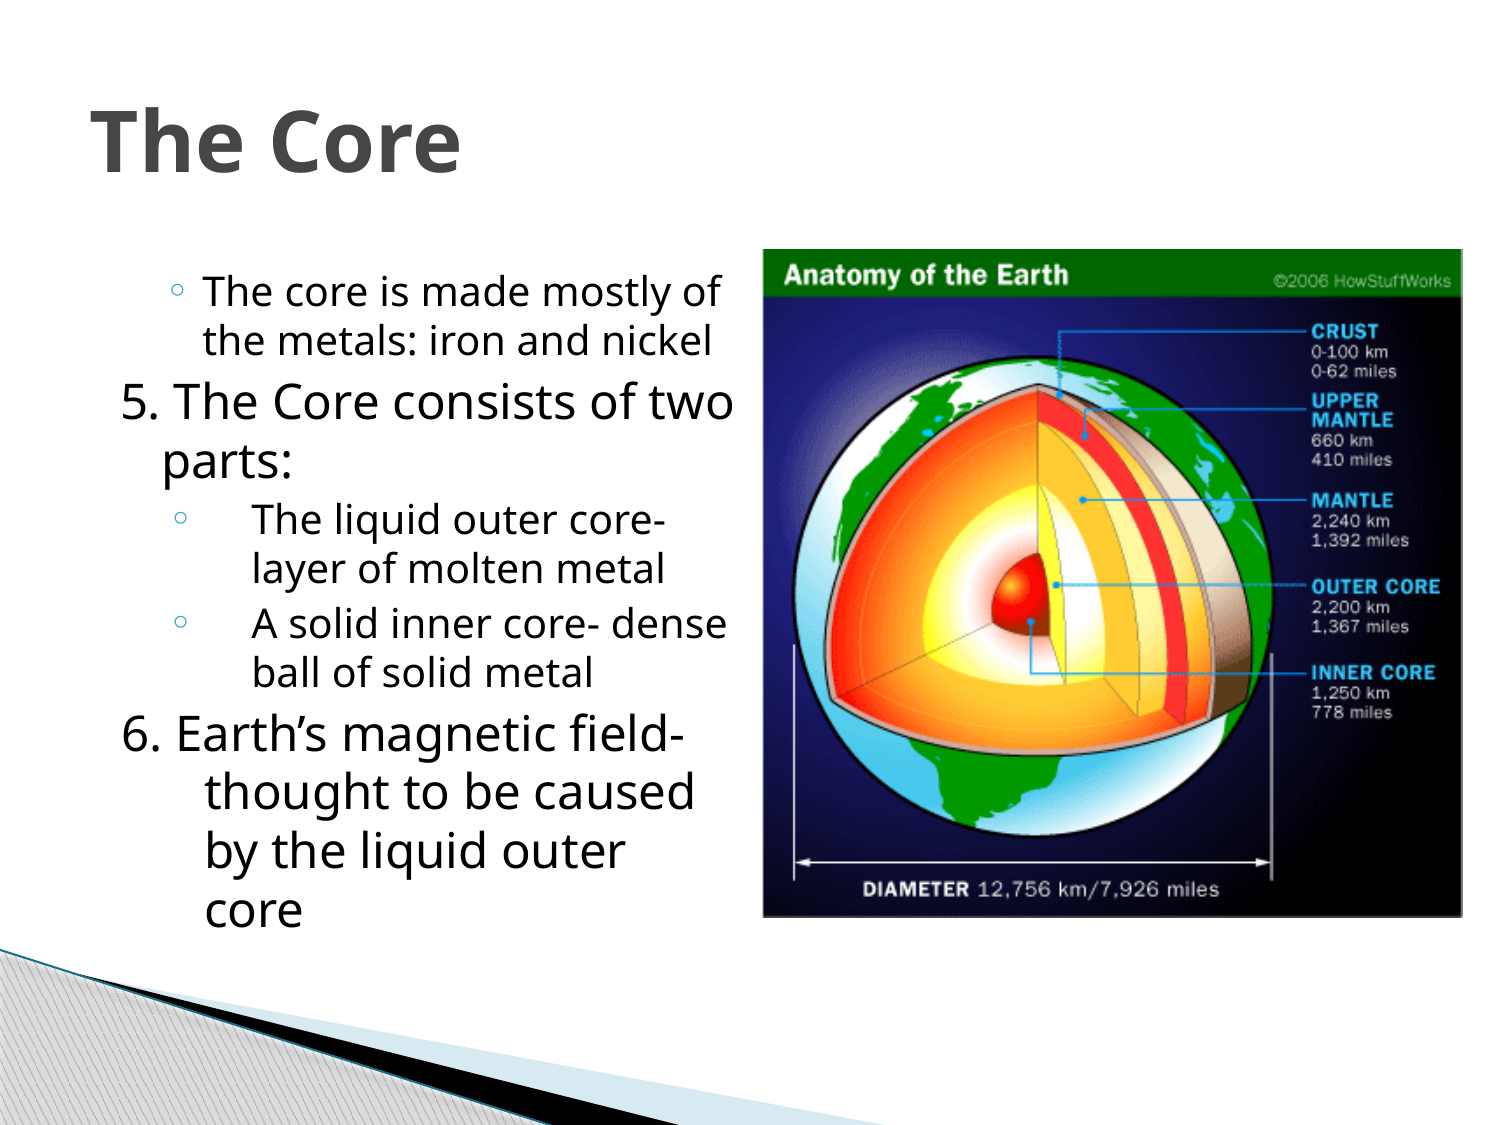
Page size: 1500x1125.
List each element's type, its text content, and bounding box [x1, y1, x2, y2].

picture [762, 248, 1463, 918]
title The Core [75, 45, 1425, 233]
list The core is made mostly of the metals: iron and nickel 5. The Core consists of two parts: The liquid outer core- layer of molten metal A solid inner core- dense ball of solid metal 6. Earth’s magnetic field- thought to be caused by the liquid outer core [87, 257, 750, 950]
